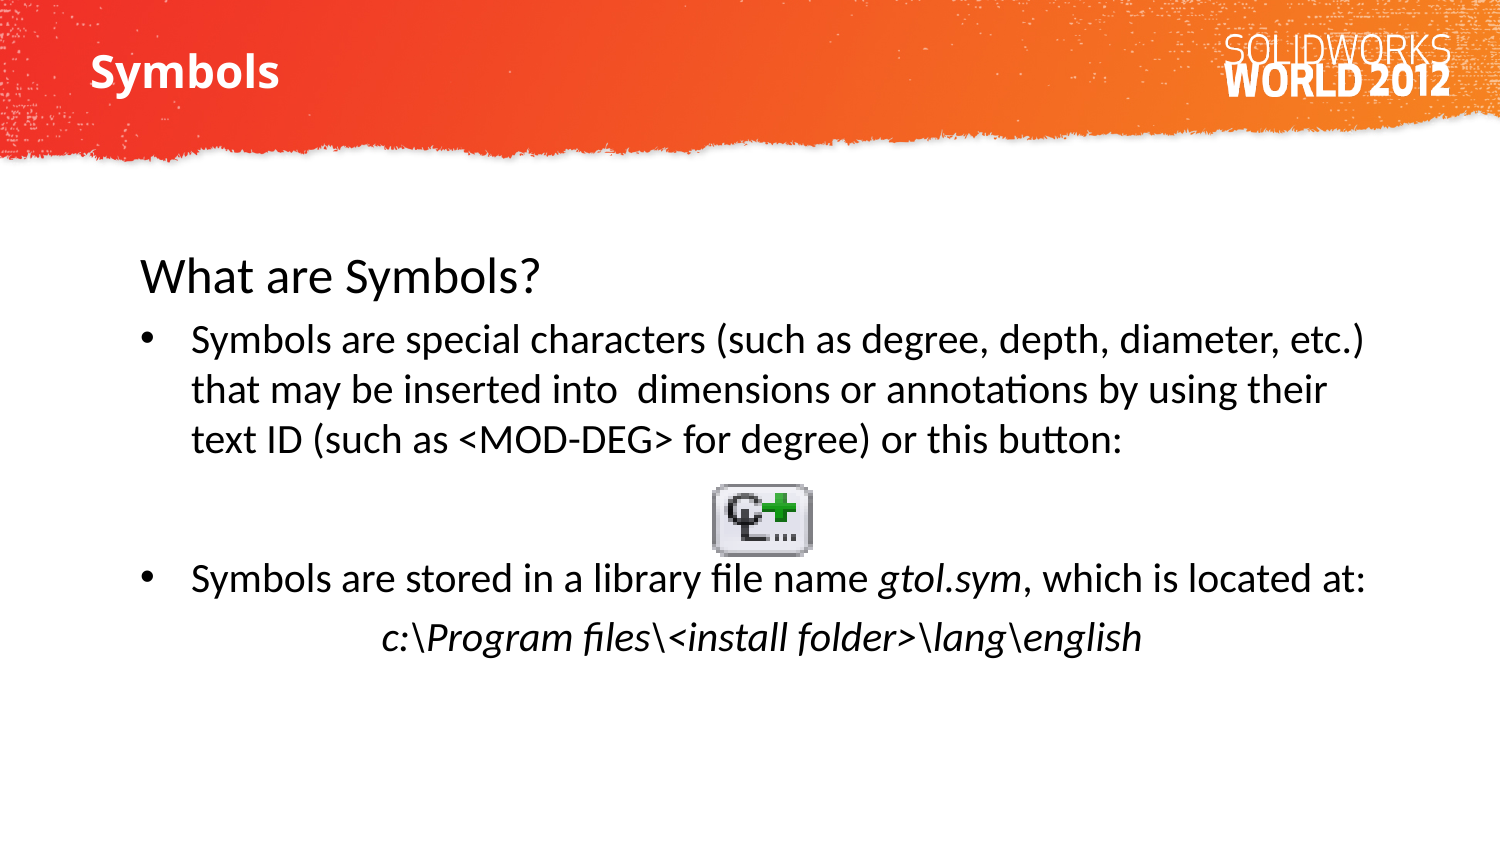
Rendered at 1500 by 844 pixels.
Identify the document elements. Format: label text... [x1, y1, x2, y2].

list What are Symbols? Symbols are special characters (such as degree, depth, diameter, etc.) that may be inserted into dimensions or annotations by using their text ID (such as <MOD-DEG> for degree) or this button: Symbols are stored in a library file name gtol.sym, which is located at: c:\Program files\<install folder>\lang\english [125, 234, 1400, 732]
picture [0, 0, 1500, 844]
title Symbols [75, 18, 1163, 122]
